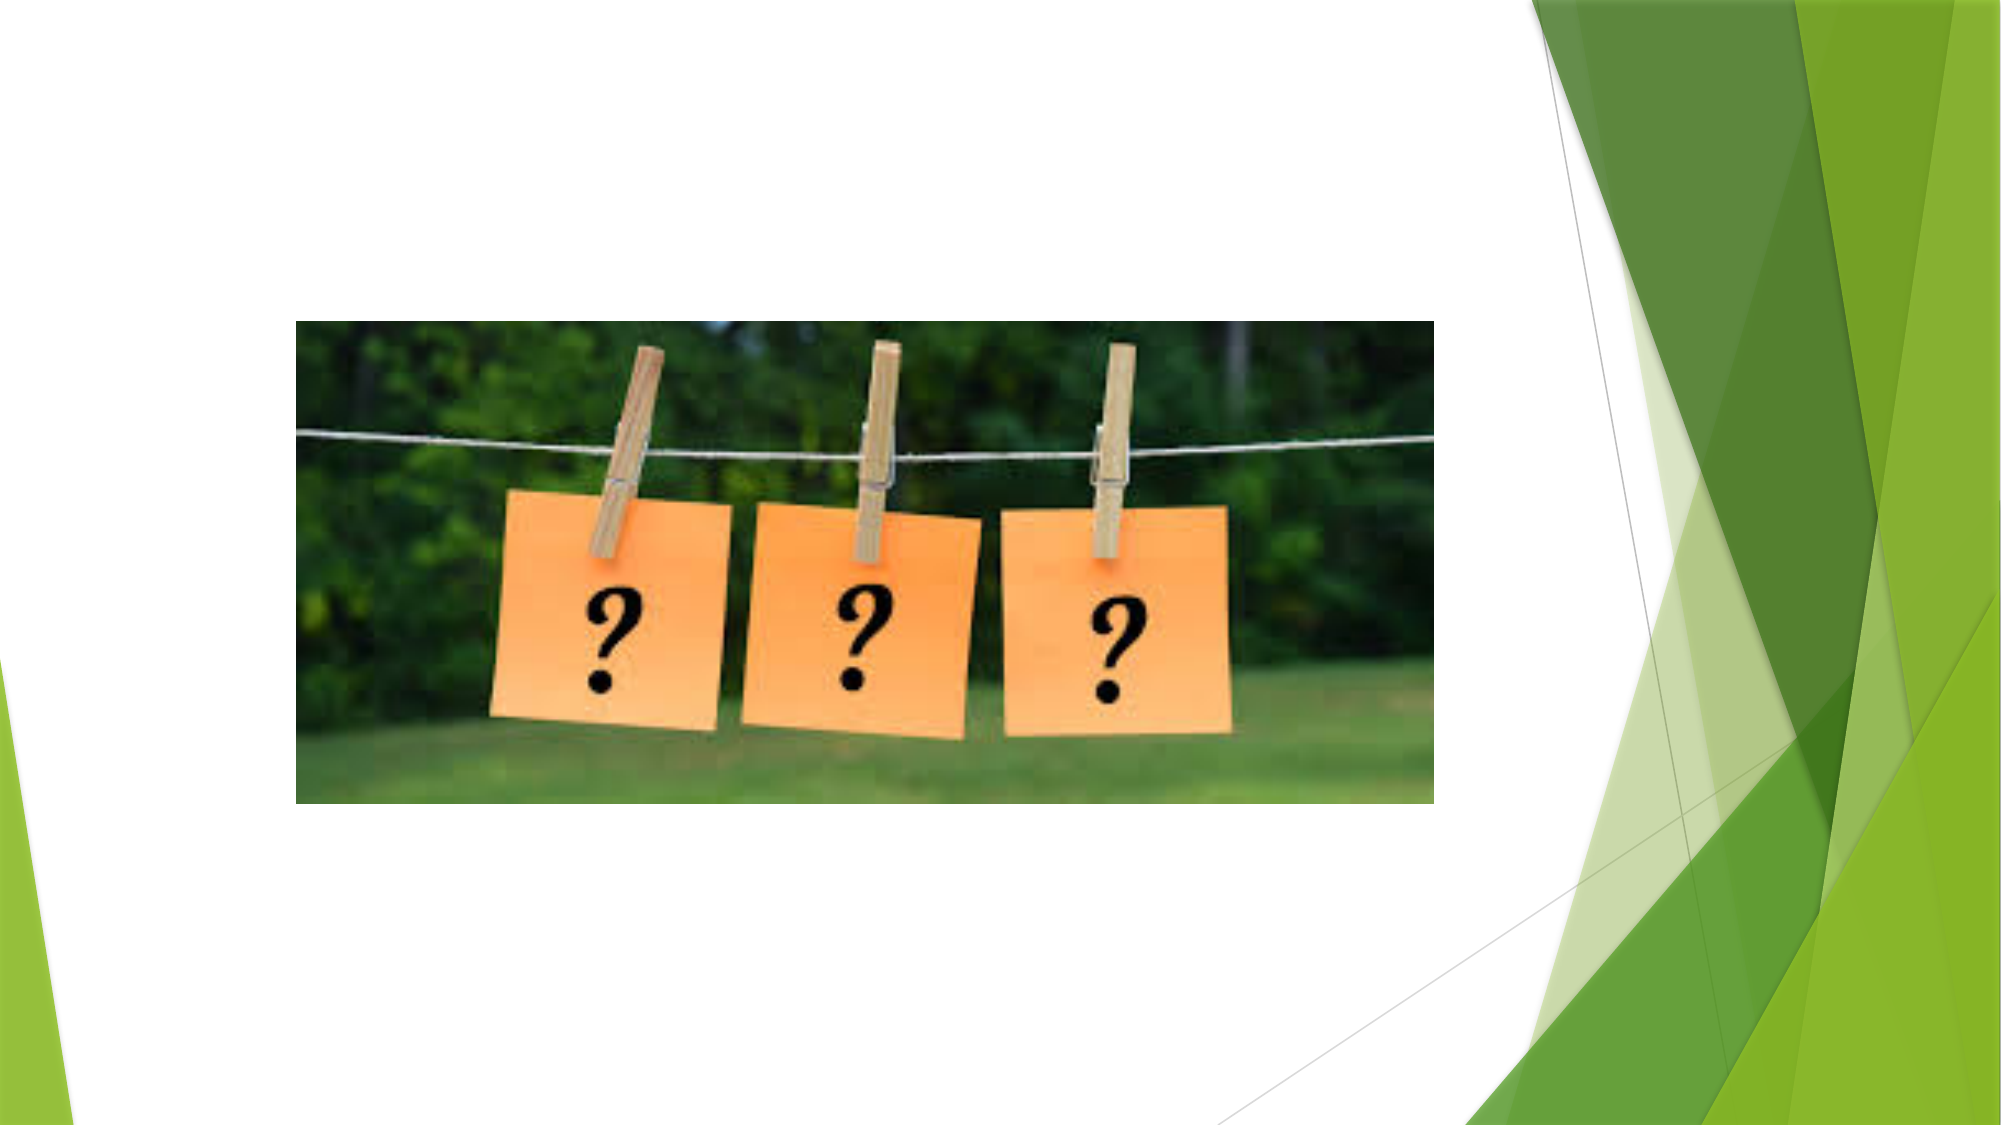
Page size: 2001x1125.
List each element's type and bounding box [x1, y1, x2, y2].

picture [295, 321, 1435, 804]
